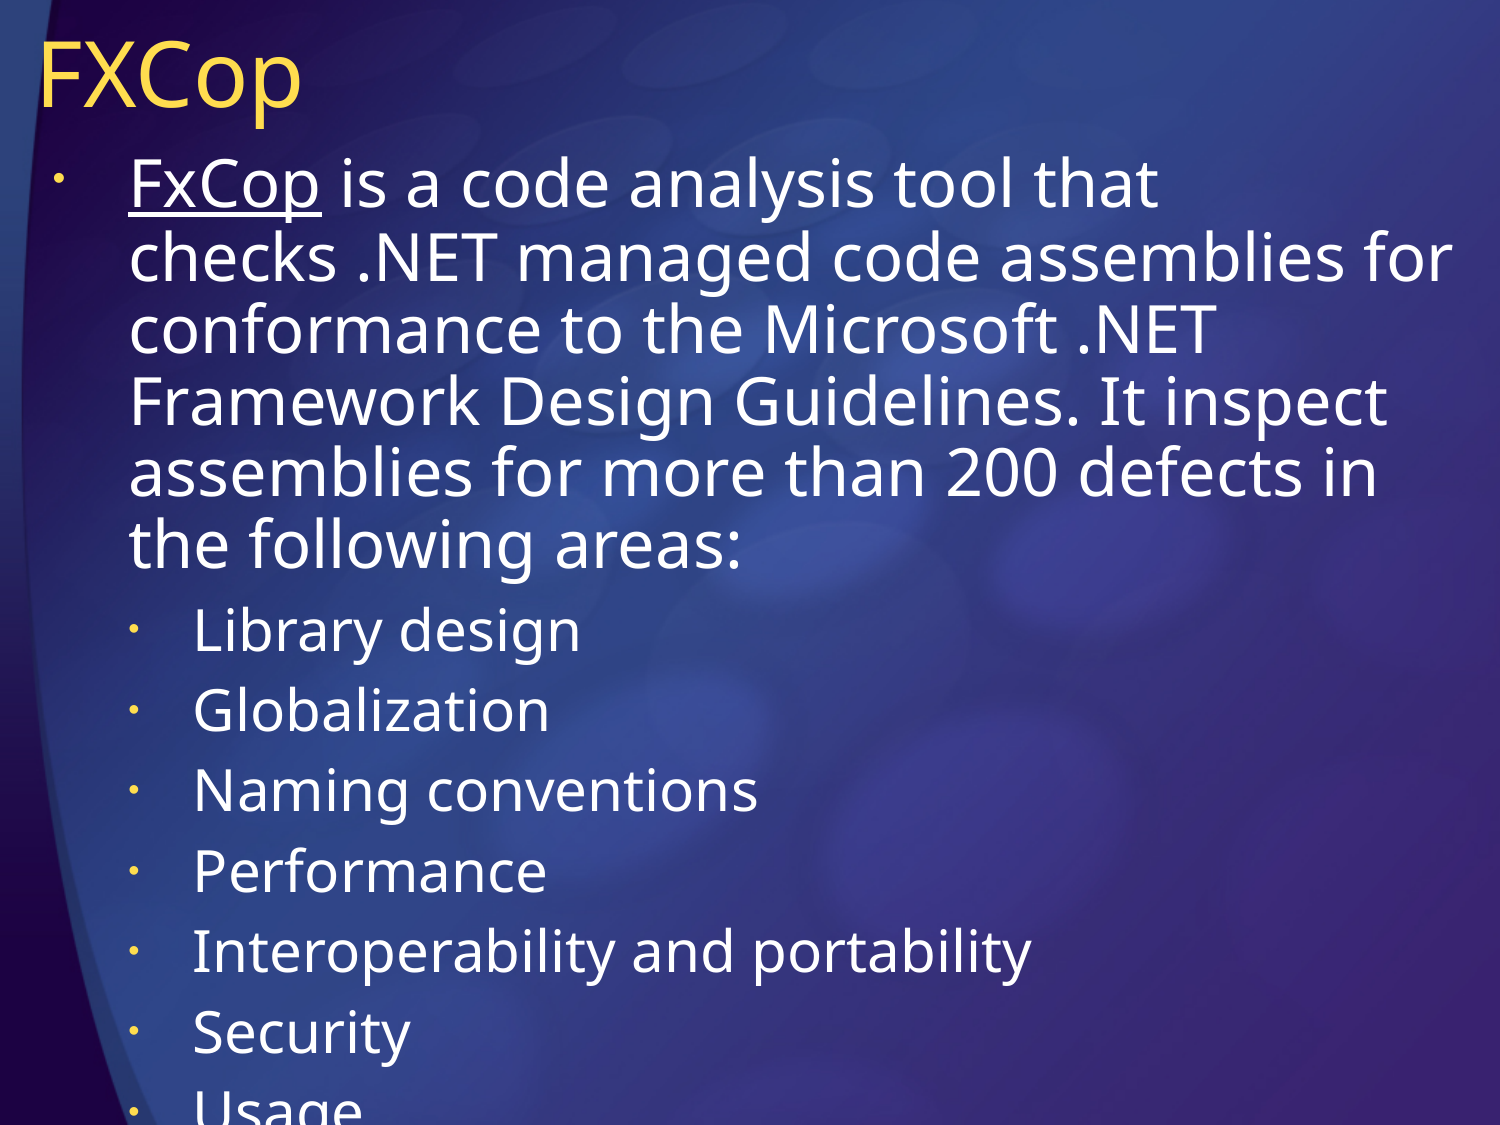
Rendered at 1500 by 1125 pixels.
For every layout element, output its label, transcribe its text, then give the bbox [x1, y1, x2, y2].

title FXCop [20, 20, 1477, 136]
picture [0, 0, 1500, 1125]
list FxCop is a code analysis tool that checks .NET managed code assemblies for conformance to the Microsoft .NET Framework Design Guidelines. It inspect assemblies for more than 200 defects in the following areas: Library design Globalization Naming conventions Performance Interoperability and portability Security Usage [37, 134, 1500, 1108]
